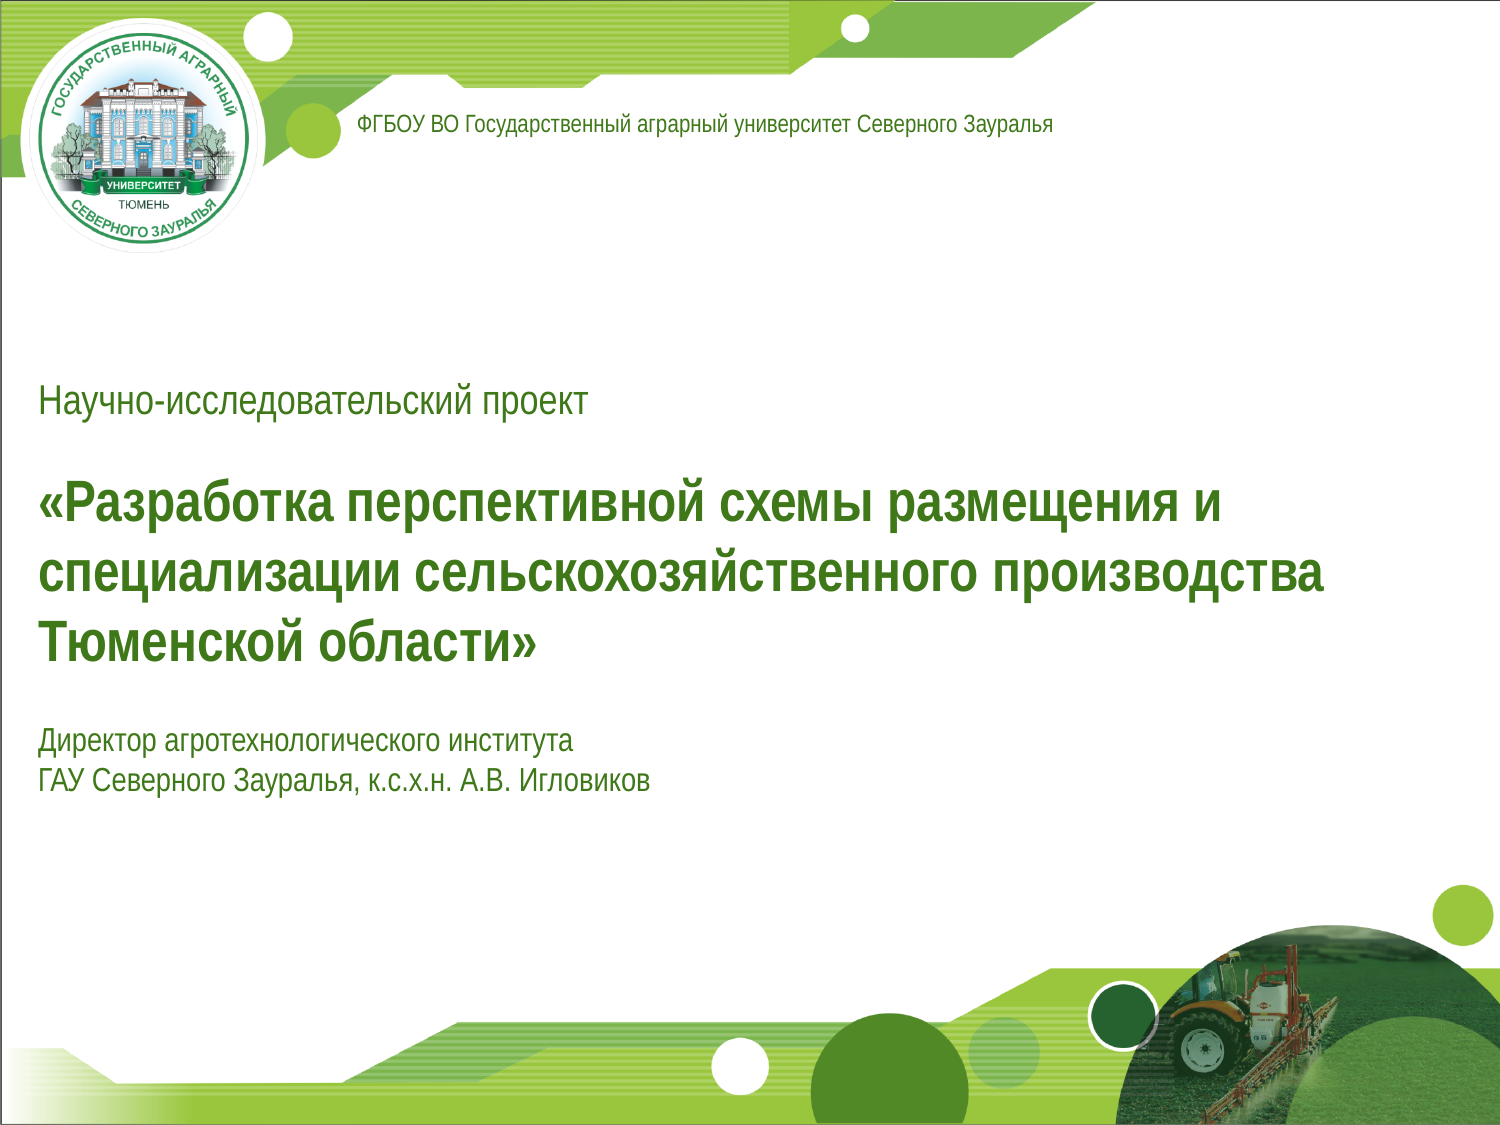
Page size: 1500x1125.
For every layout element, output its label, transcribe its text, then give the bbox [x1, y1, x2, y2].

picture [0, 0, 1500, 1125]
text_box ФГБОУ ВО Государственный аграрный университет Северного Зауралья Научно-исследовательский проект «Разработка перспективной схемы размещения и специализации сельскохозяйственного производства Тюменской области» Директор агротехнологического института ГАУ Северного Зауралья, к.с.х.н. А.В. Игловиков [23, 99, 1477, 806]
